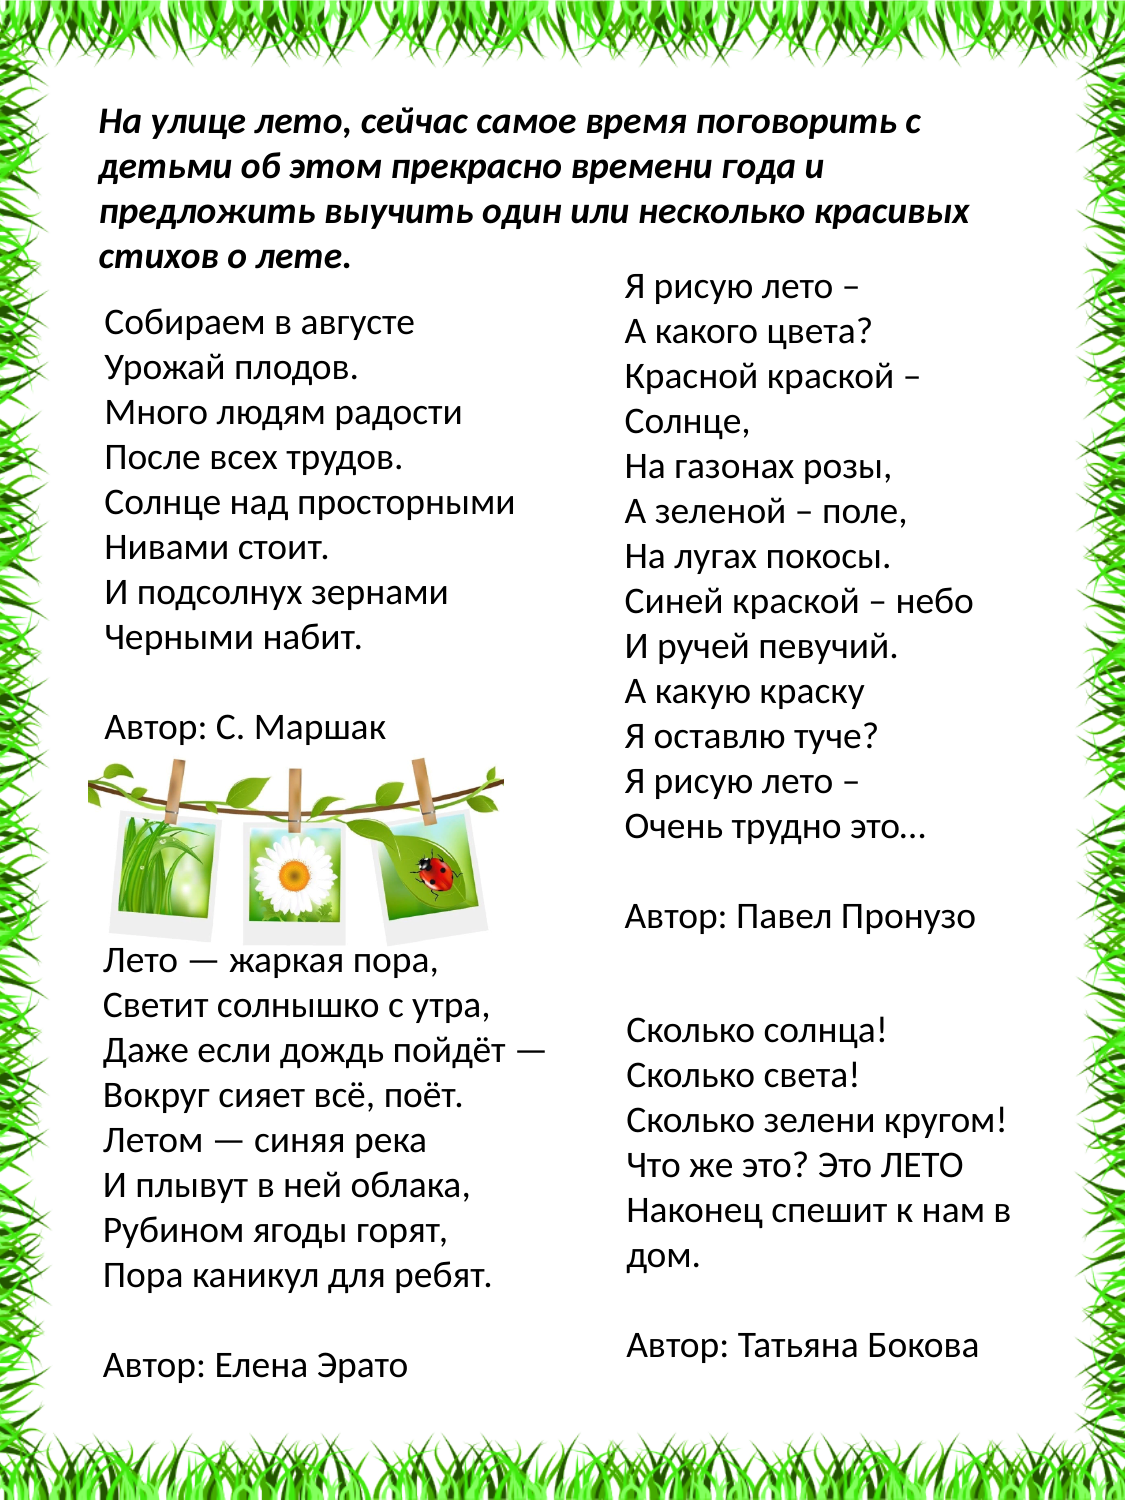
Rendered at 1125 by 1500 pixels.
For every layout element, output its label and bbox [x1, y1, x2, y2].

text_box [0, 0, 1125, 1500]
